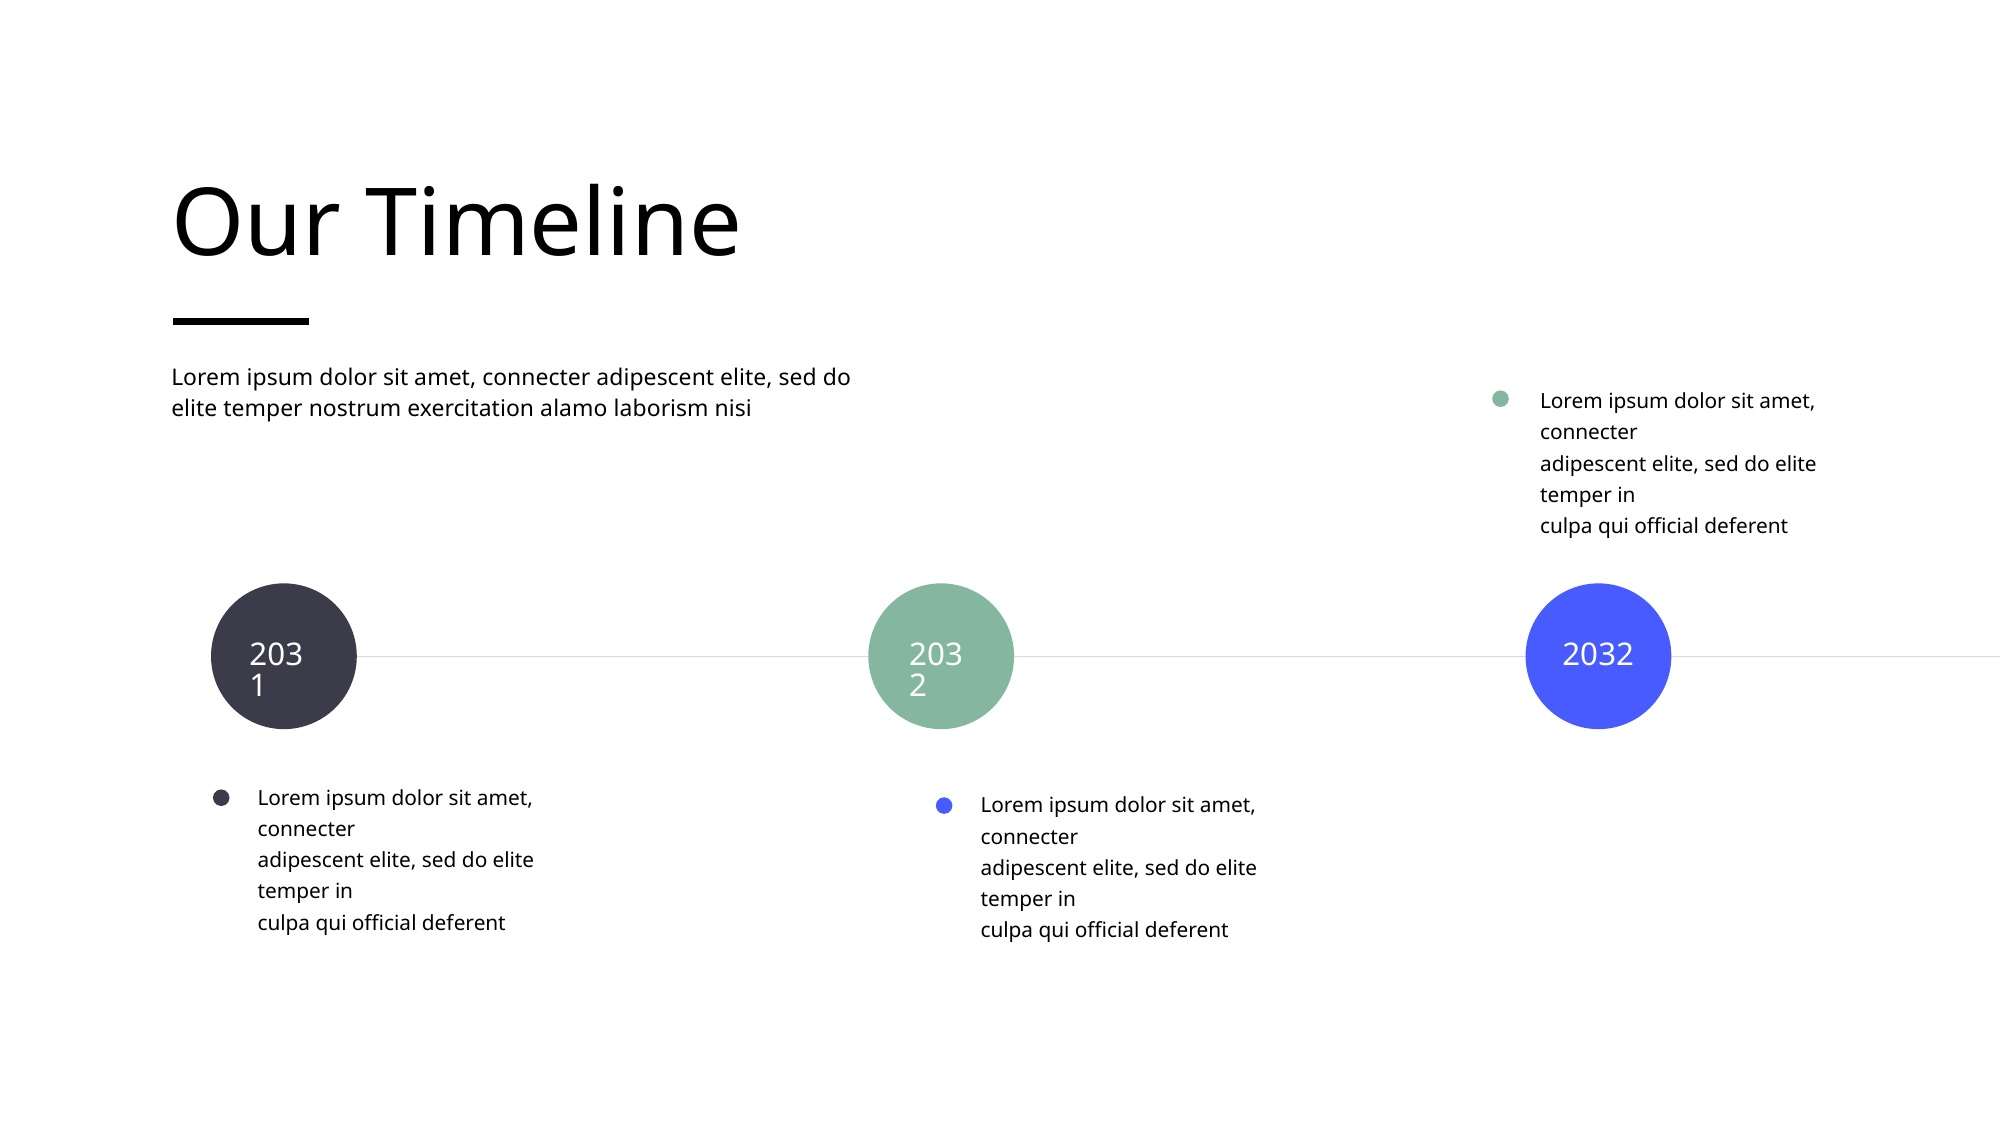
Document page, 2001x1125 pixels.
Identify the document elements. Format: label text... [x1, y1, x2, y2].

text_box Lorem ipsum dolor sit amet, connecter adipescent elite, sed do elite temper nostrum exercitation alamo laborism nisi [156, 351, 906, 429]
text_box 2032 [894, 657, 988, 710]
text_box Lorem ipsum dolor sit amet, connecter adipescent elite, sed do elite temper in culpa qui official deferent [1525, 374, 1898, 545]
text_box 2032 [894, 632, 988, 656]
text_box [1491, 389, 1510, 409]
text_box 2031 [234, 632, 334, 710]
text_box Our Timeline [156, 172, 791, 282]
text_box [209, 582, 358, 731]
text_box [934, 796, 954, 815]
text_box [867, 582, 1016, 656]
text_box Lorem ipsum dolor sit amet, connecter adipescent elite, sed do elite temper in culpa qui official deferent [242, 770, 615, 942]
text_box [1524, 657, 1673, 731]
text_box [867, 657, 1016, 731]
text_box [211, 788, 231, 808]
text_box [1524, 582, 1673, 656]
text_box 2032 [1547, 657, 1650, 679]
text_box 2032 [1547, 632, 1650, 656]
text_box Lorem ipsum dolor sit amet, connecter adipescent elite, sed do elite temper in culpa qui official deferent [965, 778, 1338, 950]
